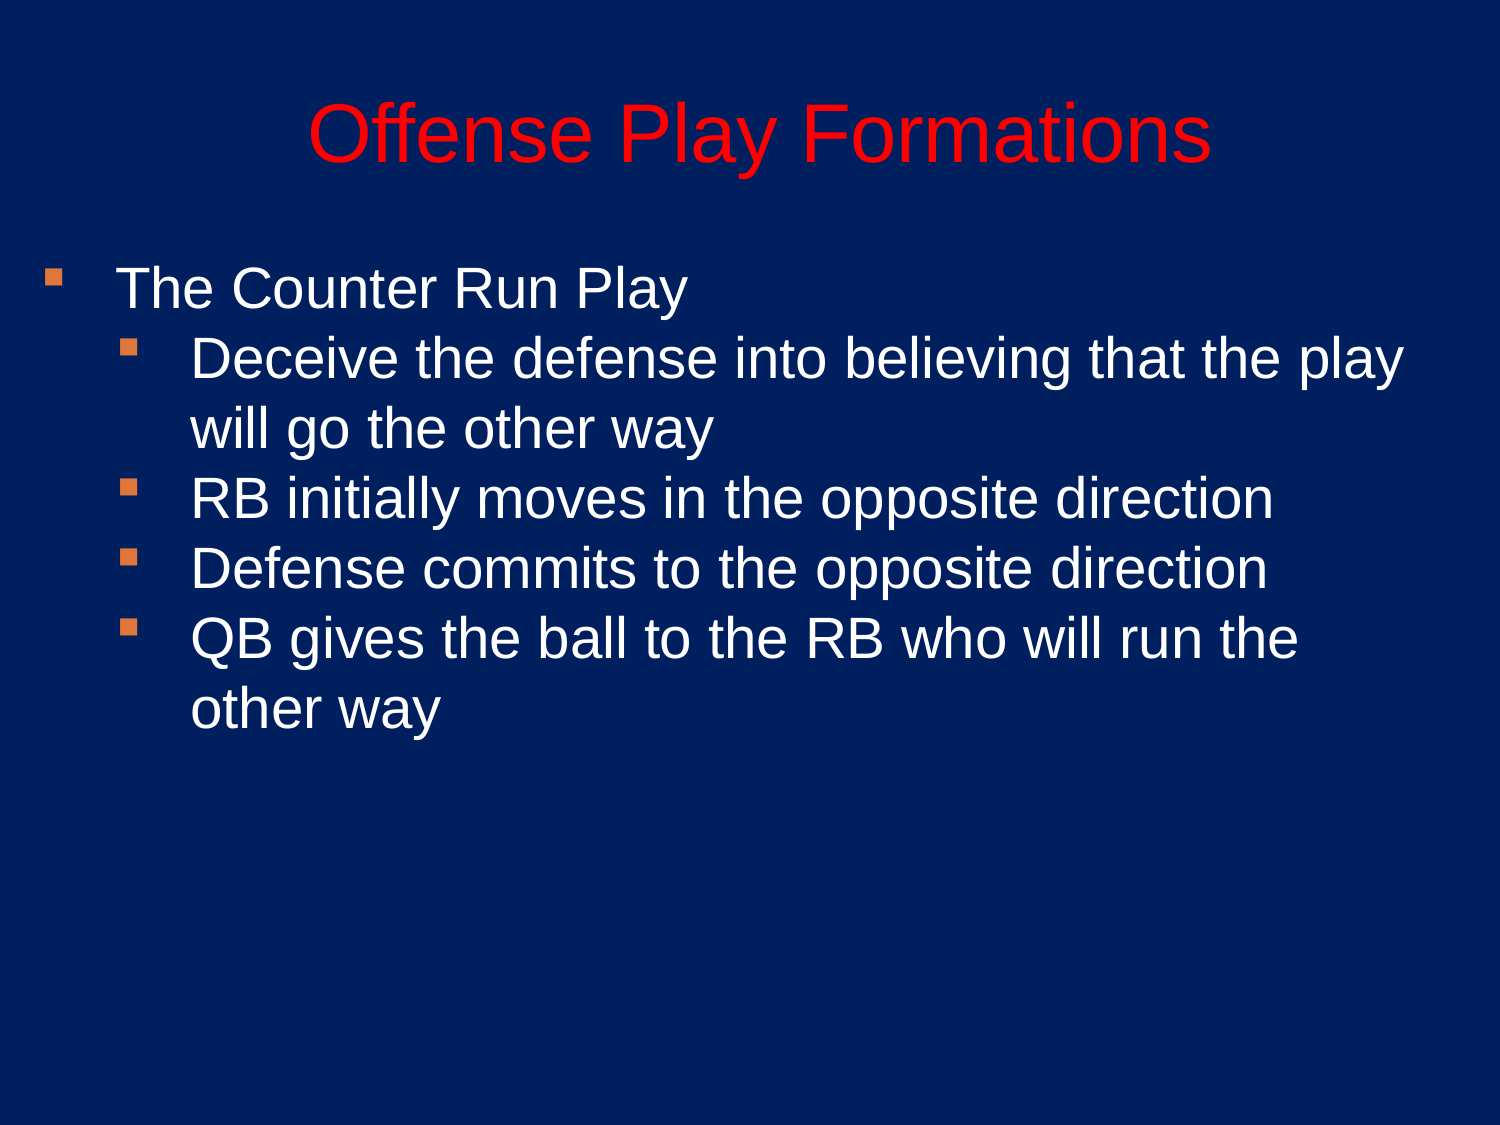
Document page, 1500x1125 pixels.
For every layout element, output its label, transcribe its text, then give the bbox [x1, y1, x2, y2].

text_box The Counter Run Play Deceive the defense into believing that the play will go the other way RB initially moves in the opposite direction Defense commits to the opposite direction QB gives the ball to the RB who will run the other way [38, 249, 1422, 740]
title Offense Play Formations [44, 53, 1456, 267]
